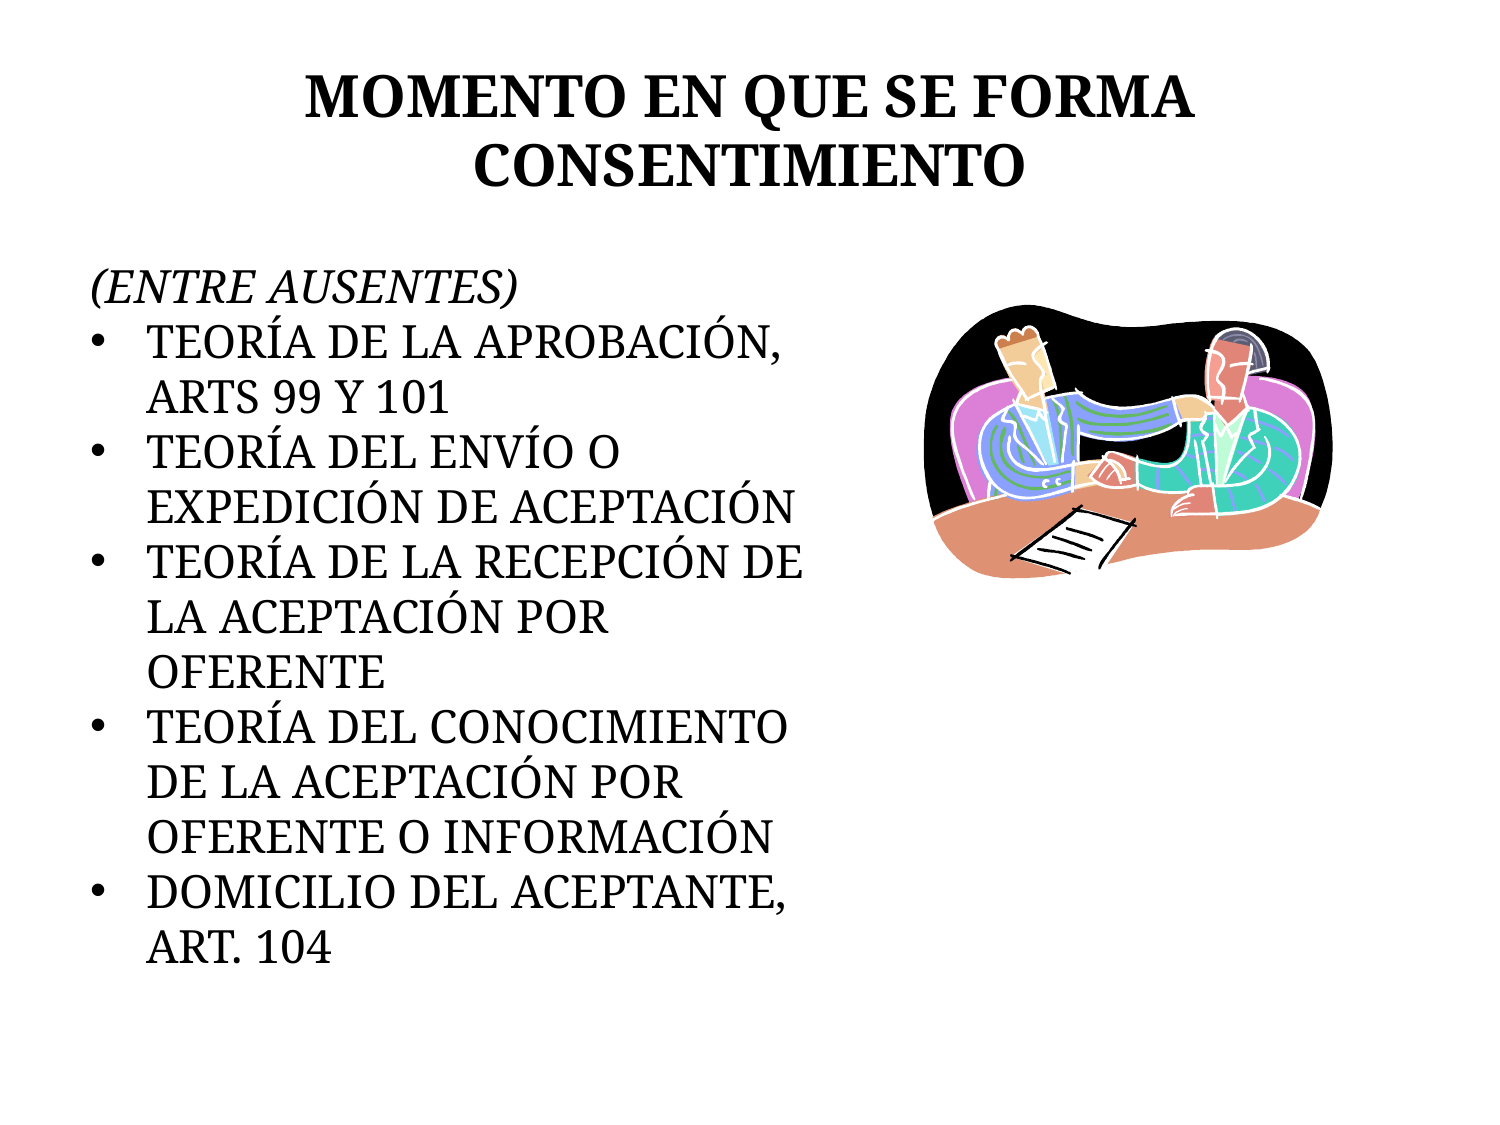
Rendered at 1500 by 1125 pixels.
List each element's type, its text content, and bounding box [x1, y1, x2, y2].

picture [918, 299, 1338, 584]
title MOMENTO EN QUE SE FORMA CONSENTIMIENTO [75, 45, 1425, 213]
list (ENTRE AUSENTES) TEORÍA DE LA APROBACIÓN, ARTS 99 Y 101 TEORÍA DEL ENVÍO O EXPEDICIÓN DE ACEPTACIÓN TEORÍA DE LA RECEPCIÓN DE LA ACEPTACIÓN POR OFERENTE TEORÍA DEL CONOCIMIENTO DE LA ACEPTACIÓN POR OFERENTE O INFORMACIÓN DOMICILIO DEL ACEPTANTE, ART. 104 [75, 249, 875, 1025]
